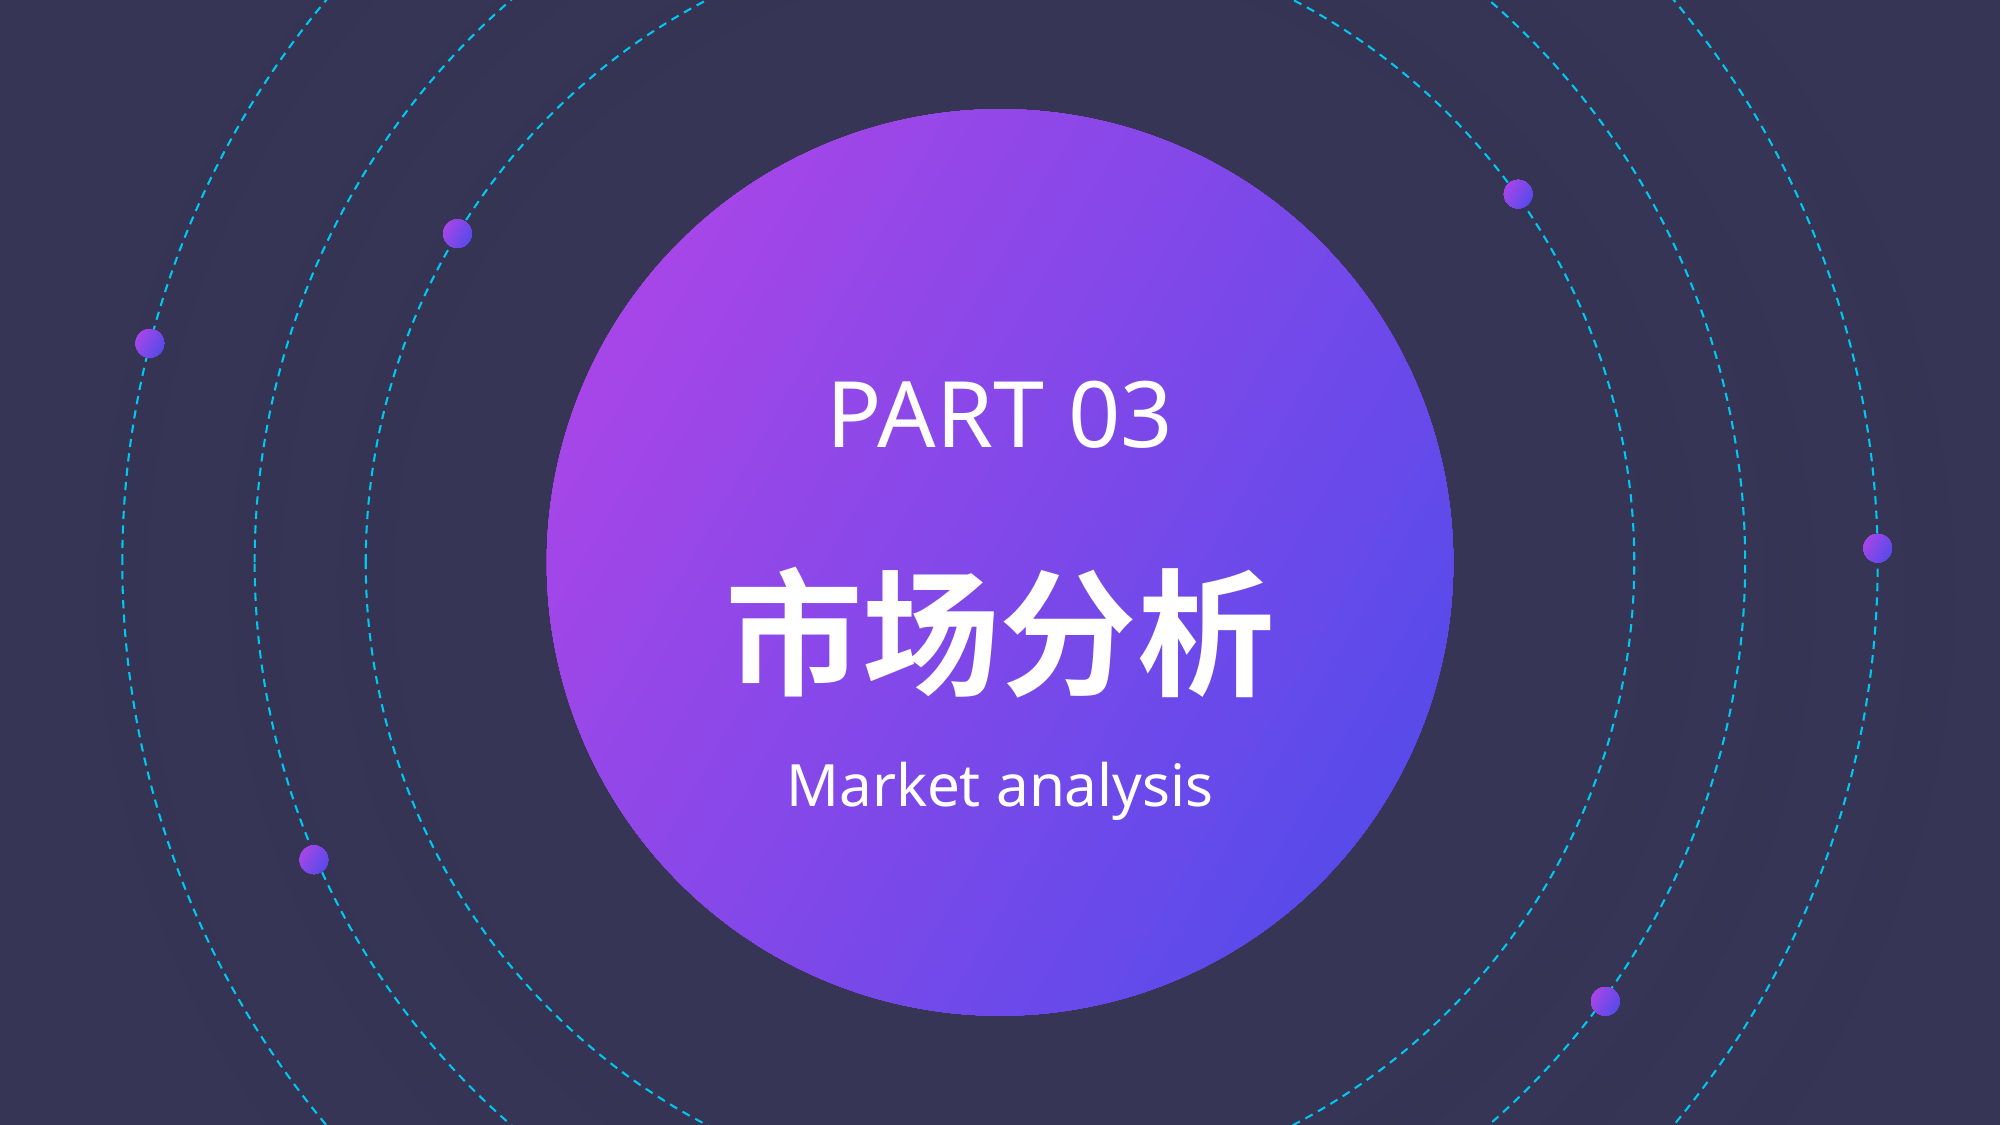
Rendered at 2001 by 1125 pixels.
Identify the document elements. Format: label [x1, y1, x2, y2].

text_box [122, 0, 1892, 1125]
